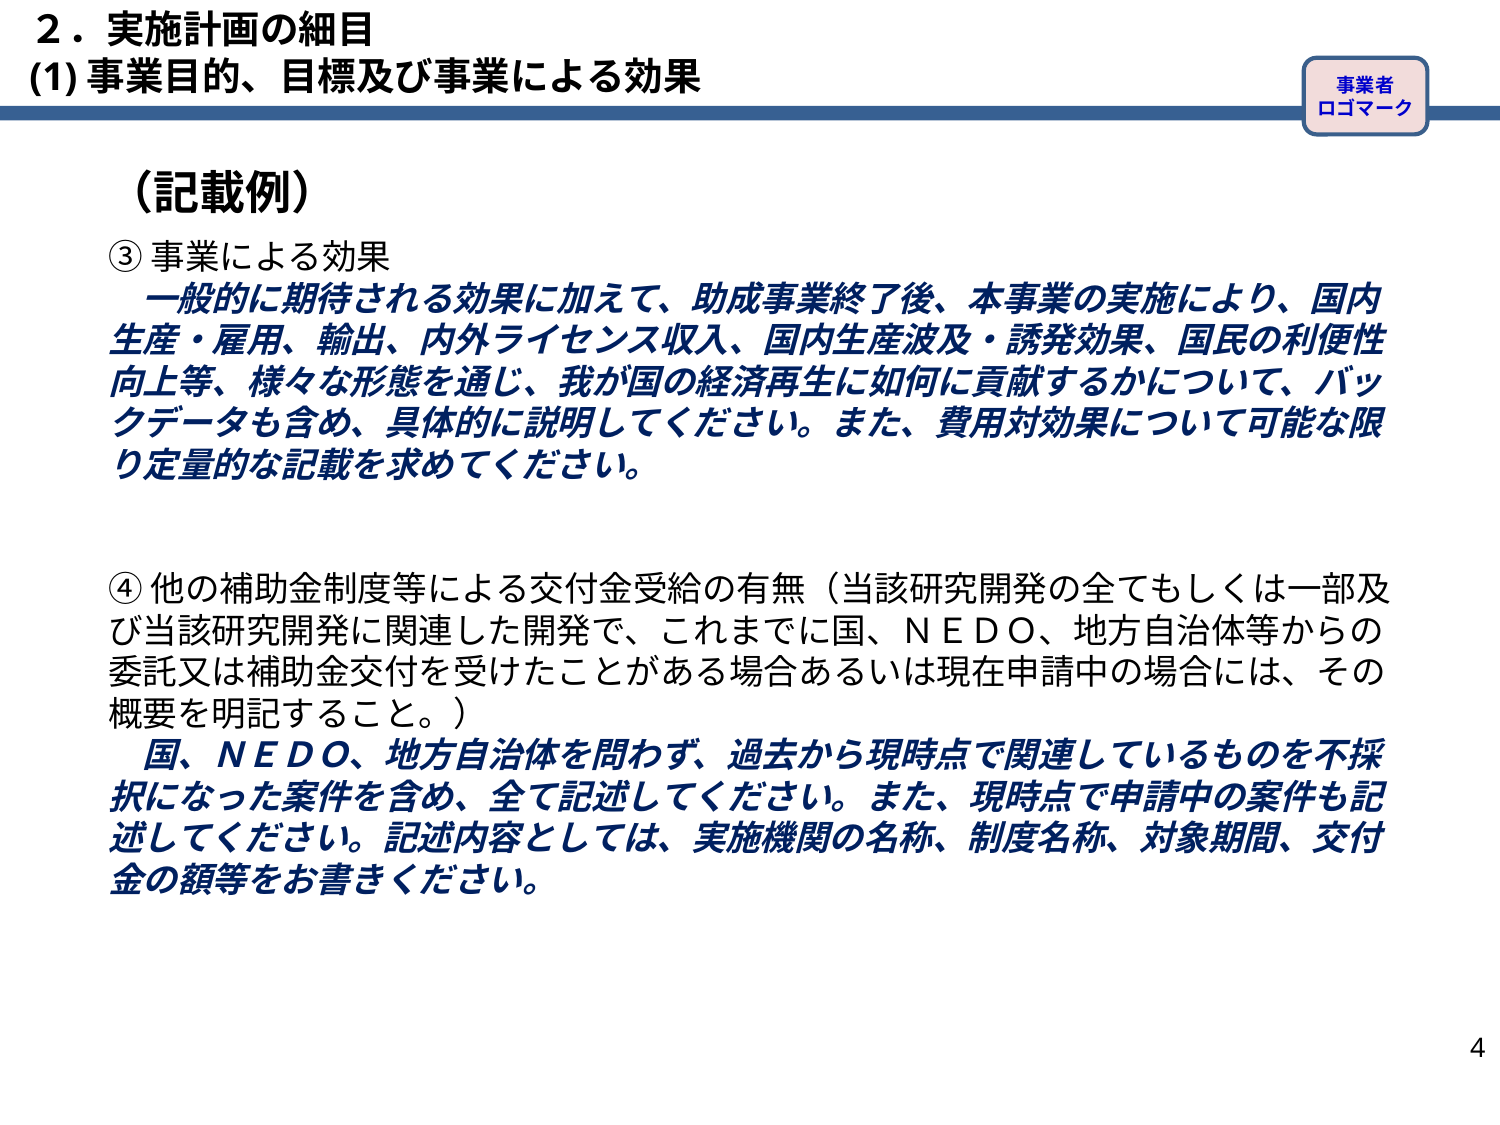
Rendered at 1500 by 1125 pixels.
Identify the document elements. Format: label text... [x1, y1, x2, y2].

text_box ③事業による効果 一般的に期待される効果に加えて、助成事業終了後、本事業の実施により、国内生産・雇用、輸出、内外ライセンス収入、国内生産波及・誘発効果、国民の利便性向上等、様々な形態を通じ、我が国の経済再生に如何に貢献するかについて、バックデータも含め、具体的に説明してください。また、費用対効果について可能な限り定量的な記載を求めてください。 ④他の補助金制度等による交付金受給の有無（当該研究開発の全てもしくは一部及び当該研究開発に関連した開発で、これまでに国、ＮＥＤＯ、地方自治体等からの委託又は補助金交付を受けたことがある場合あるいは現在申請中の場合には、その概要を明記すること。） 国、ＮＥＤＯ、地方自治体を問わず、過去から現時点で関連しているものを不採択になった案件を含め、全て記述してください。また、現時点で申請中の案件も記述してください。記述内容としては、実施機関の名称、制度名称、対象期間、交付金の額等をお書きください。 [108, 235, 1413, 900]
title ２．実施計画の細目 (1)事業目的、目標及び事業による効果 [29, 12, 1456, 92]
text_box 4 [1397, 1030, 1486, 1067]
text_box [1303, 57, 1428, 135]
text_box （記載例） [107, 163, 1302, 220]
